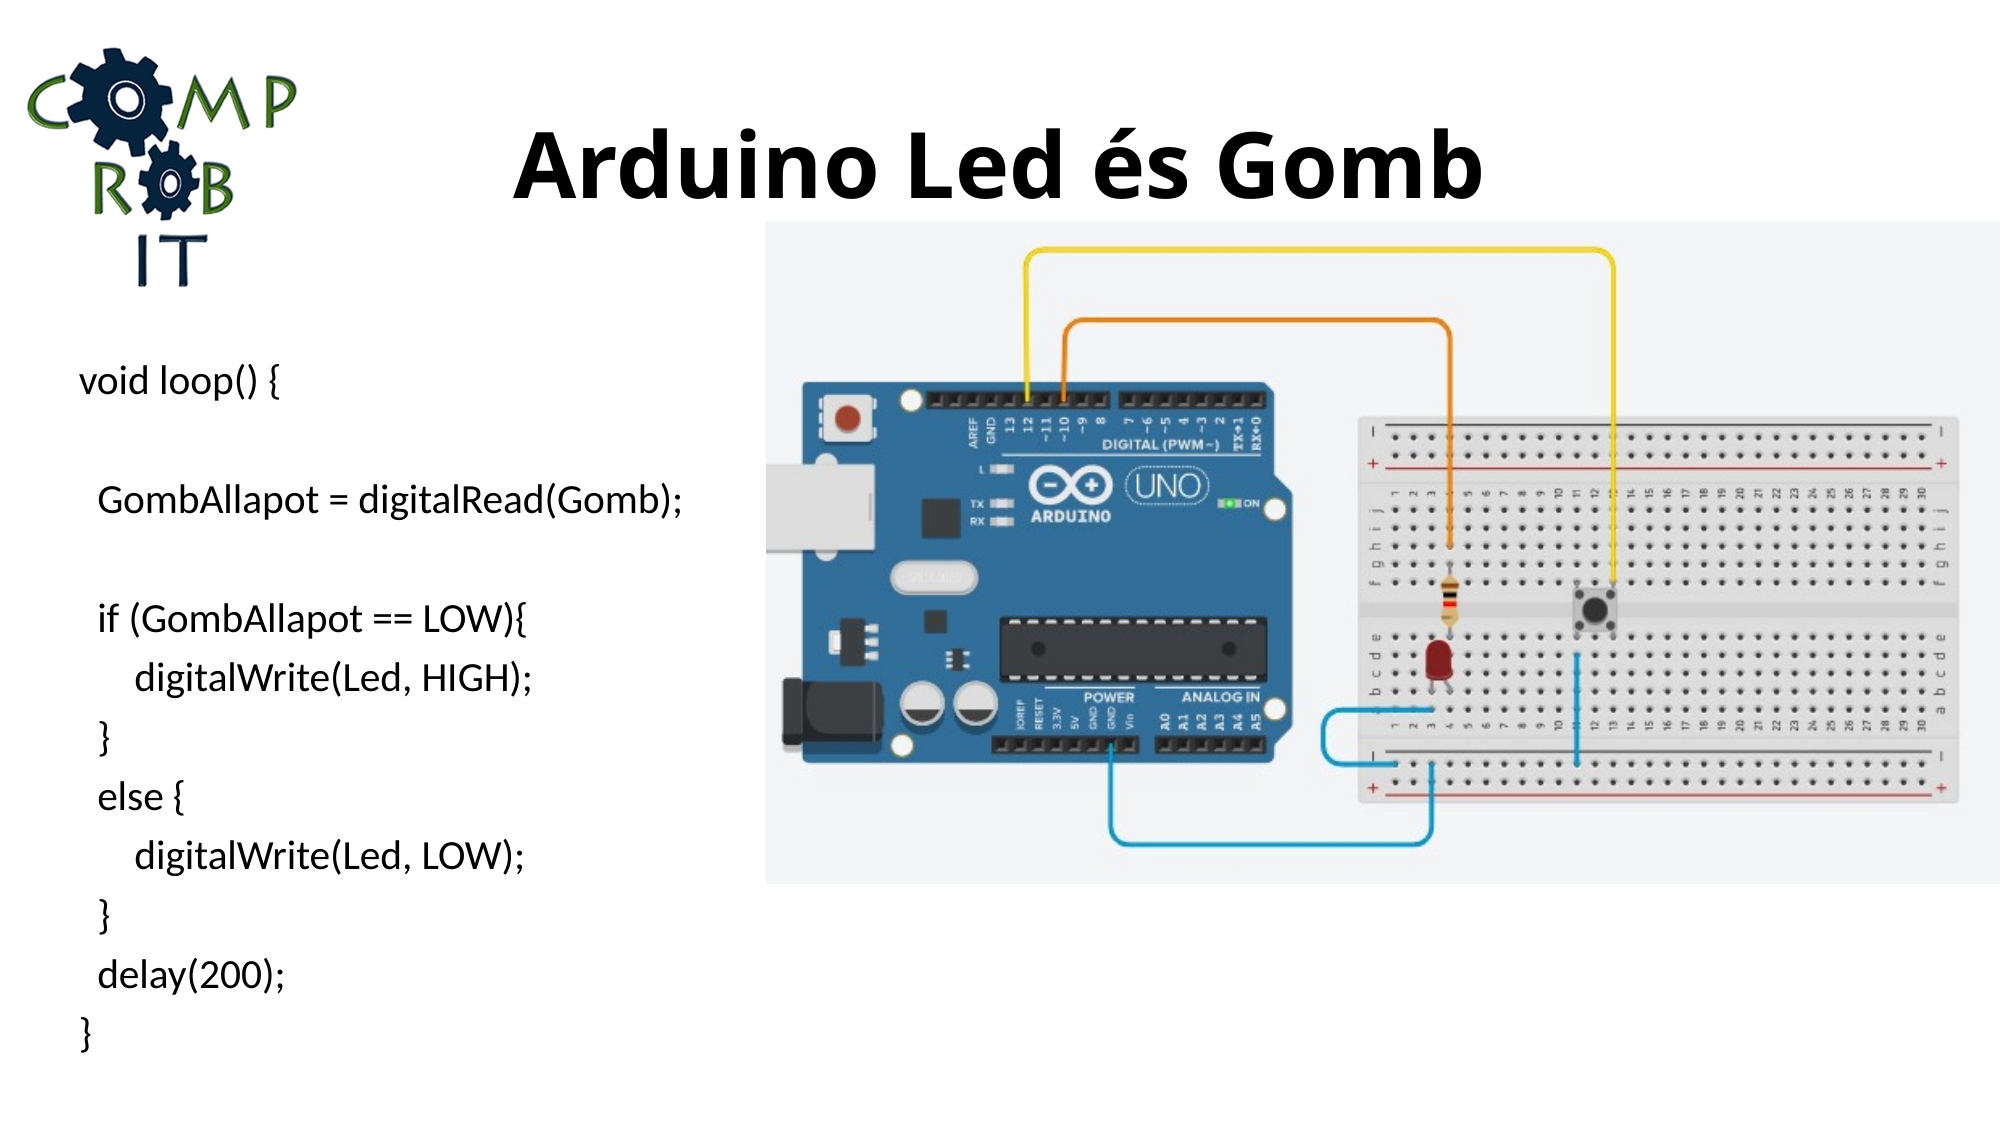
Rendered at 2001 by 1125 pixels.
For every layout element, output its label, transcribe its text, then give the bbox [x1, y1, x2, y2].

list void loop() { GombAllapot = digitalRead(Gomb); if (GombAllapot == LOW){ digitalWrite(Led, HIGH); } else { digitalWrite(Led, LOW); } delay(200); } [63, 351, 949, 1066]
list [766, 221, 2000, 884]
title Arduino Led és Gomb [137, 59, 1863, 278]
picture [0, 0, 315, 315]
